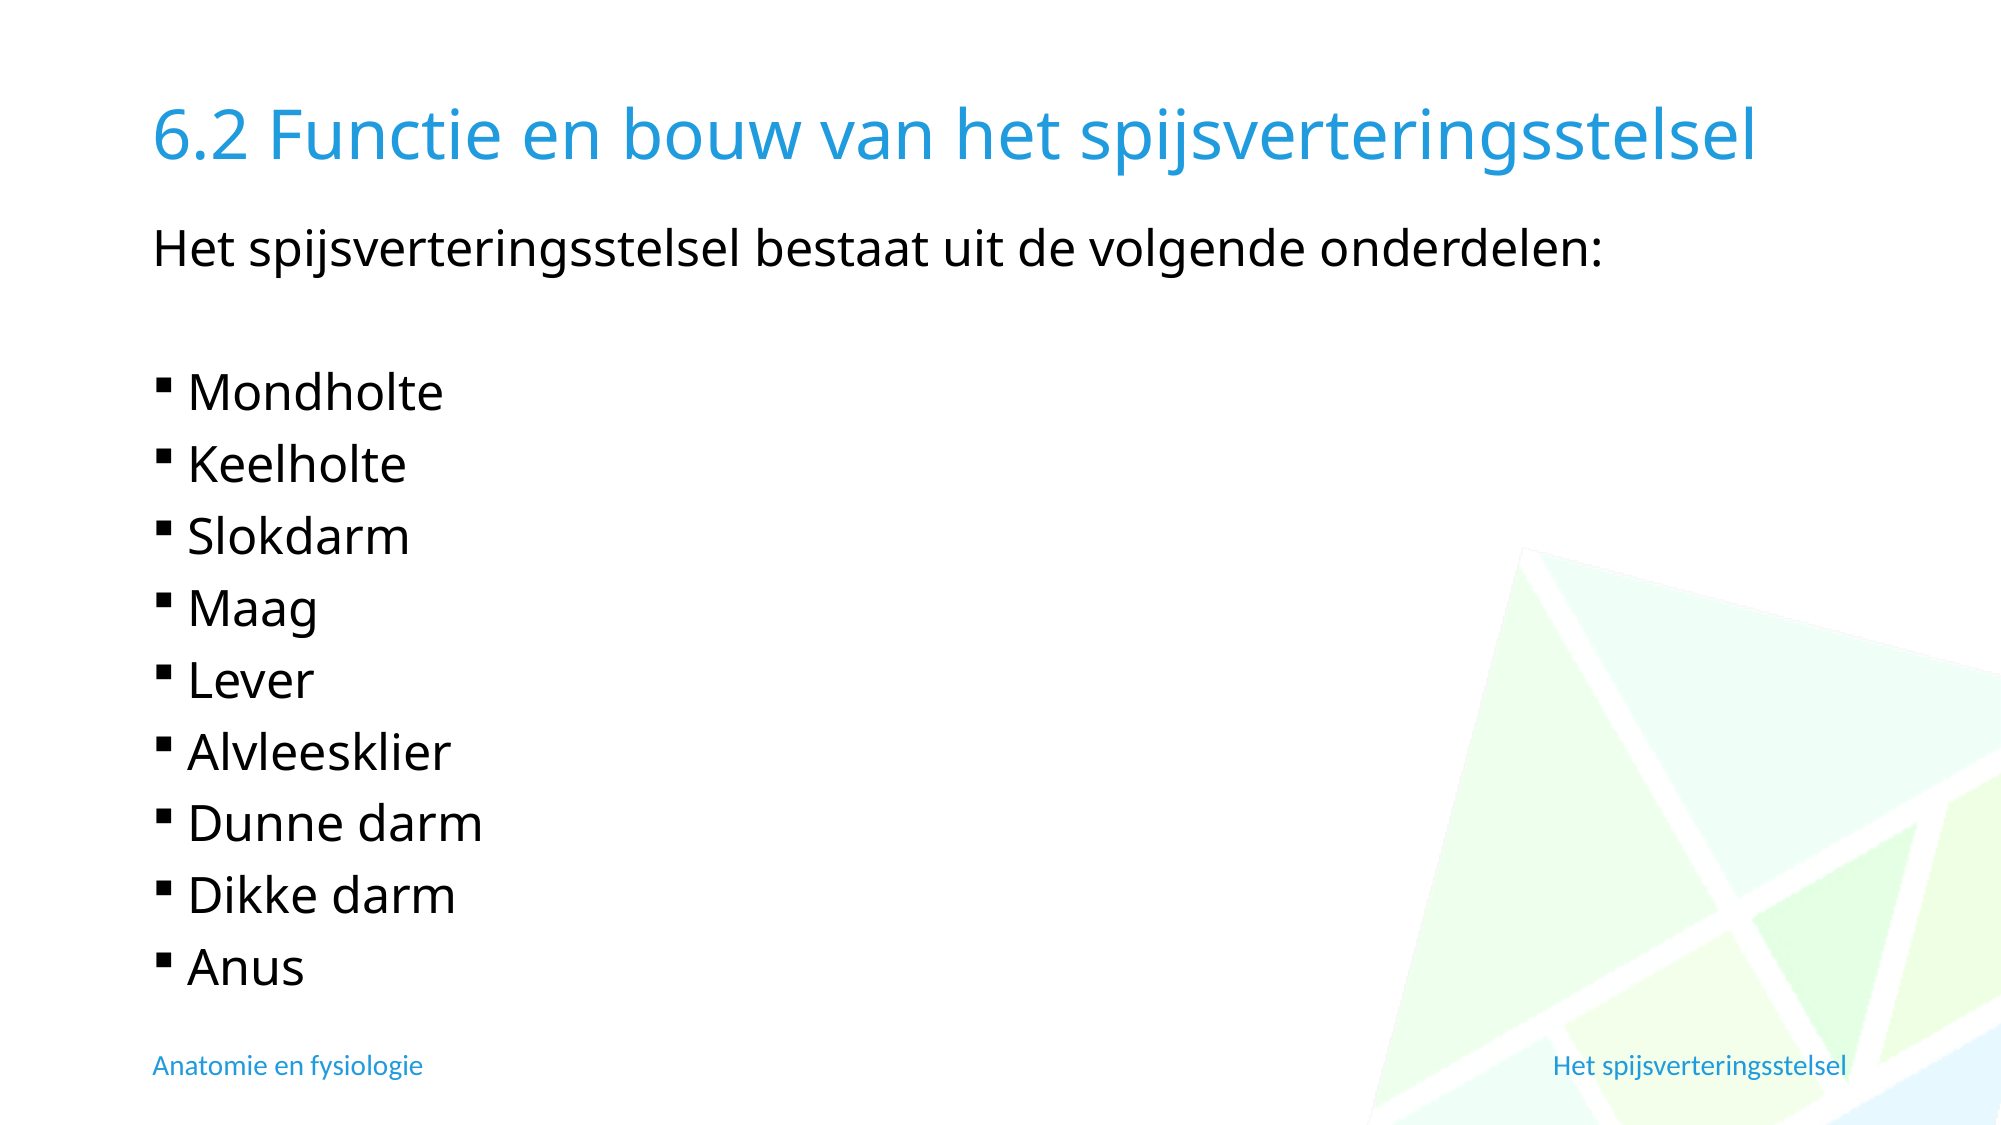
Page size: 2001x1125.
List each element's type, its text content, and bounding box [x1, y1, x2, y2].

title 6.2 Functie en bouw van het spijsverteringsstelsel [137, 59, 1863, 215]
list Het spijsverteringsstelsel bestaat uit de volgende onderdelen: Mondholte Keelholte Slokdarm Maag Lever Alvleesklier Dunne darm Dikke darm Anus [137, 216, 1863, 1012]
list Het spijsverteringsstelsel [1412, 1042, 1863, 1103]
list Anatomie en fysiologie [137, 1042, 588, 1103]
